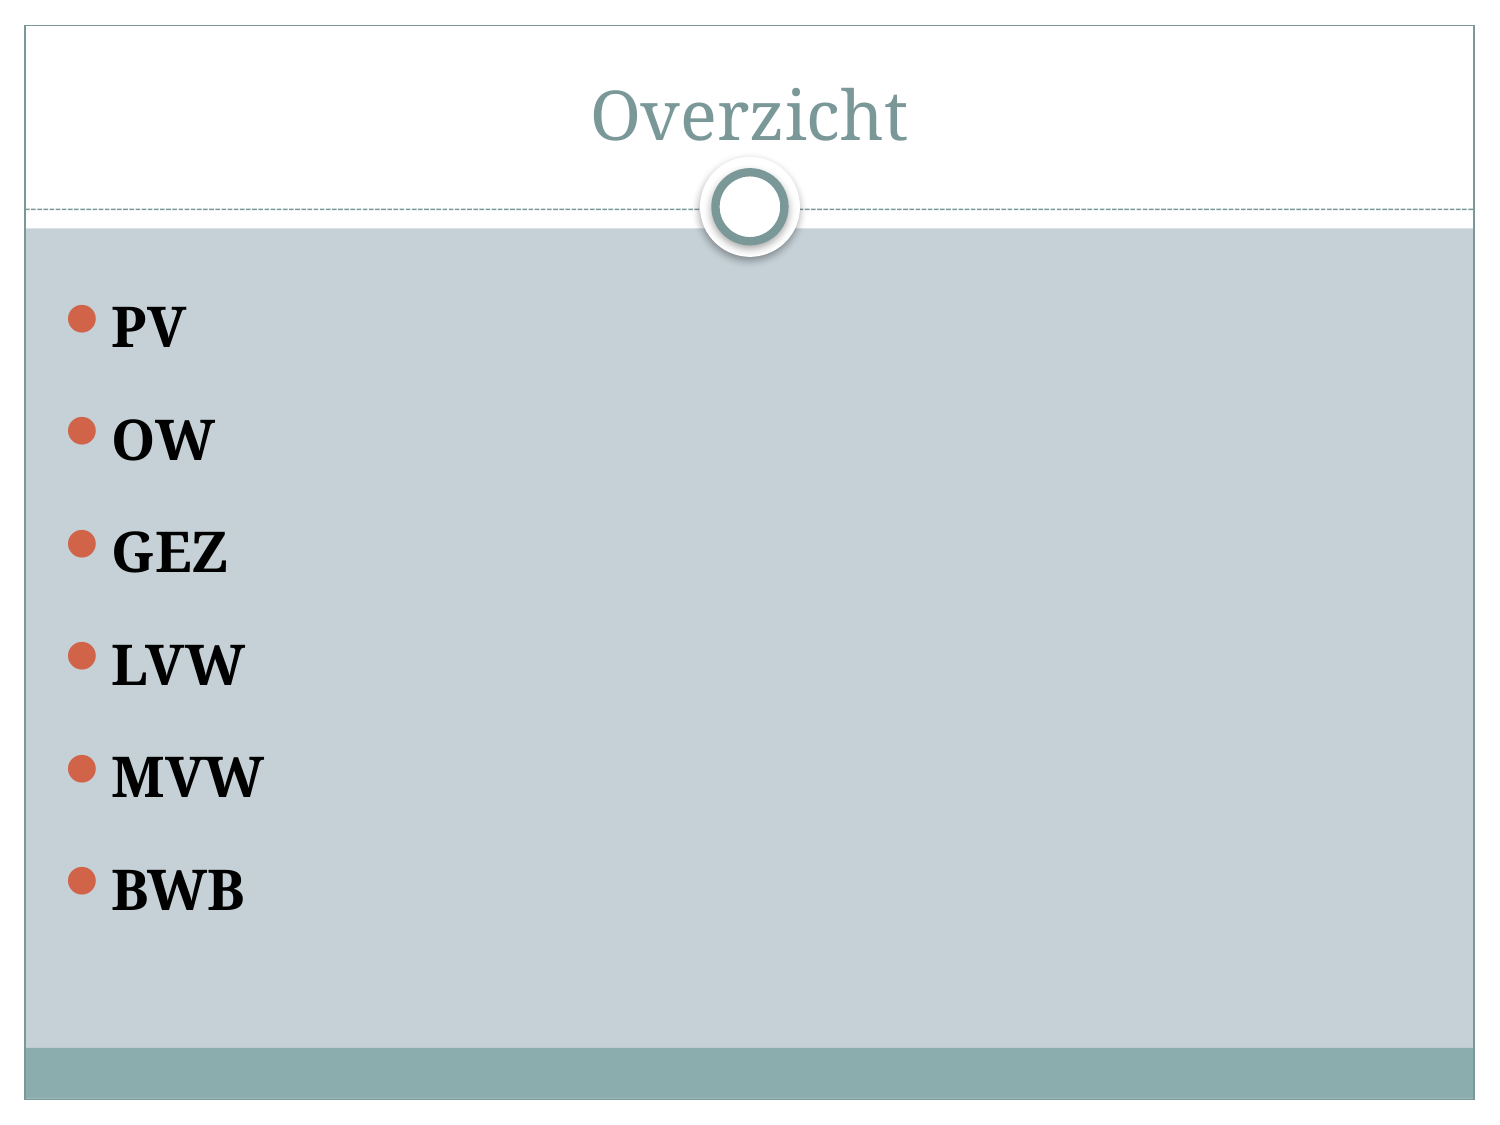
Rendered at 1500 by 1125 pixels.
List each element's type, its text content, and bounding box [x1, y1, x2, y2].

list PV OW GEZ LVW MVW BWB [49, 250, 1445, 1001]
title Overzicht [49, 37, 1450, 162]
